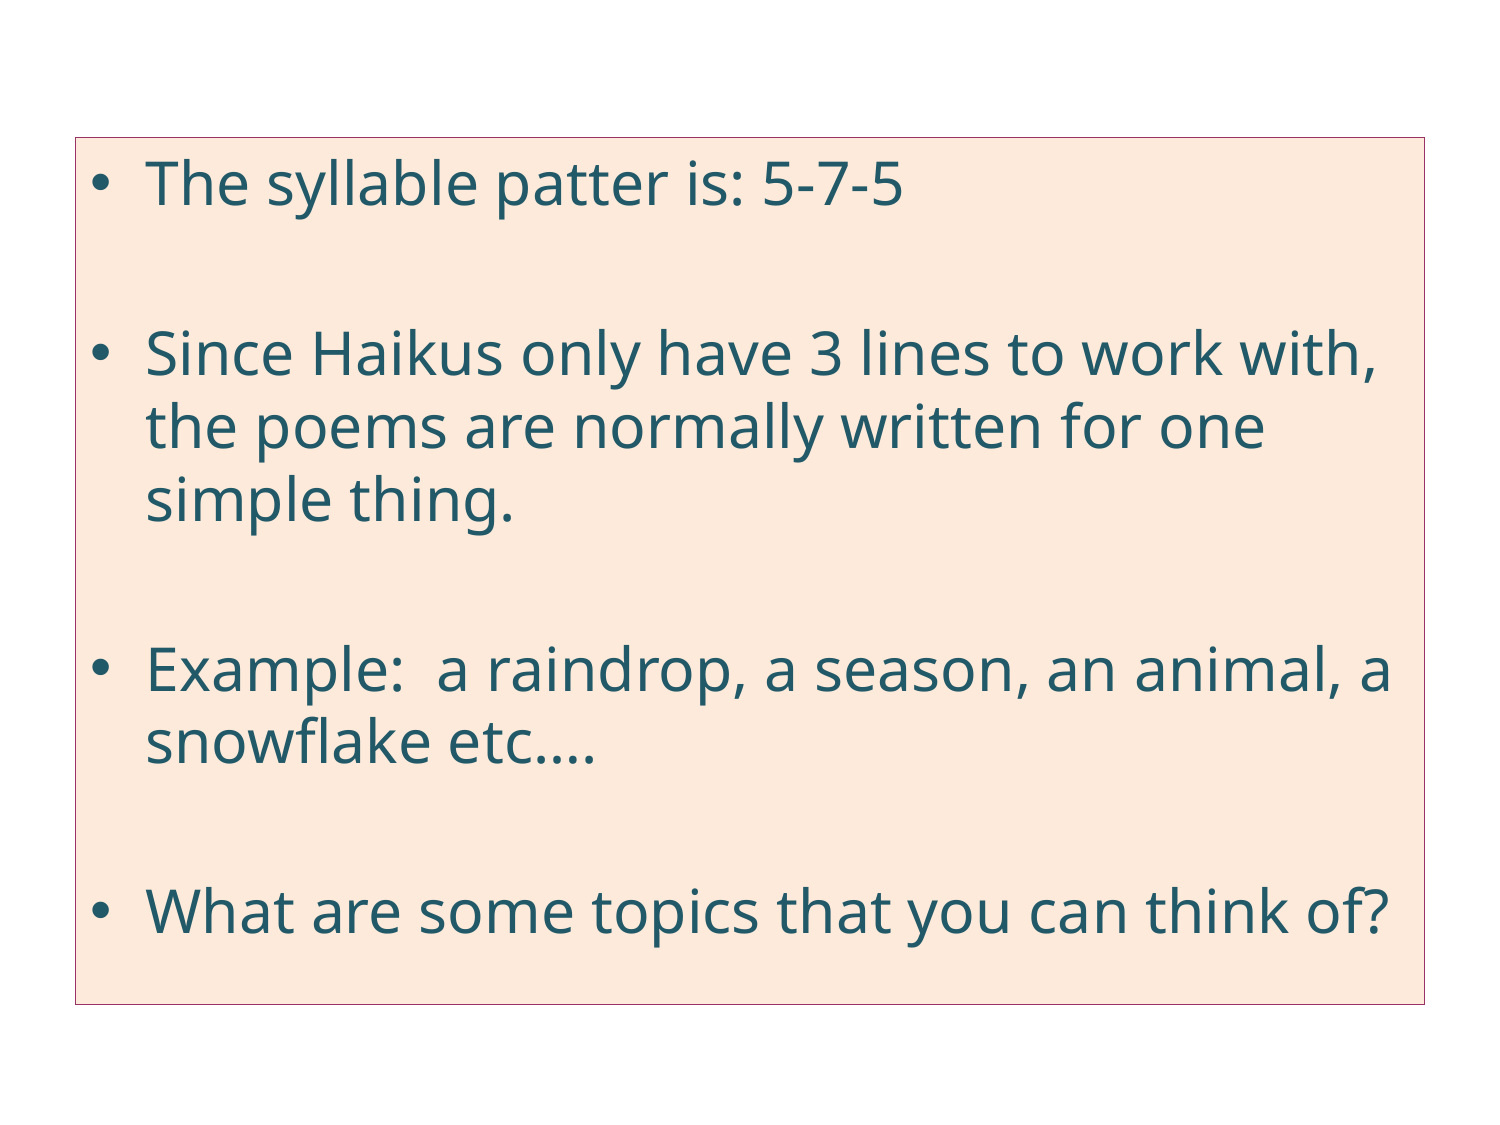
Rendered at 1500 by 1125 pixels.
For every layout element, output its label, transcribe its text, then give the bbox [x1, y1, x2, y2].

list The syllable patter is: 5-7-5 Since Haikus only have 3 lines to work with, the poems are normally written for one simple thing. Example: a raindrop, a season, an animal, a snowflake etc…. What are some topics that you can think of? [75, 137, 1425, 1005]
